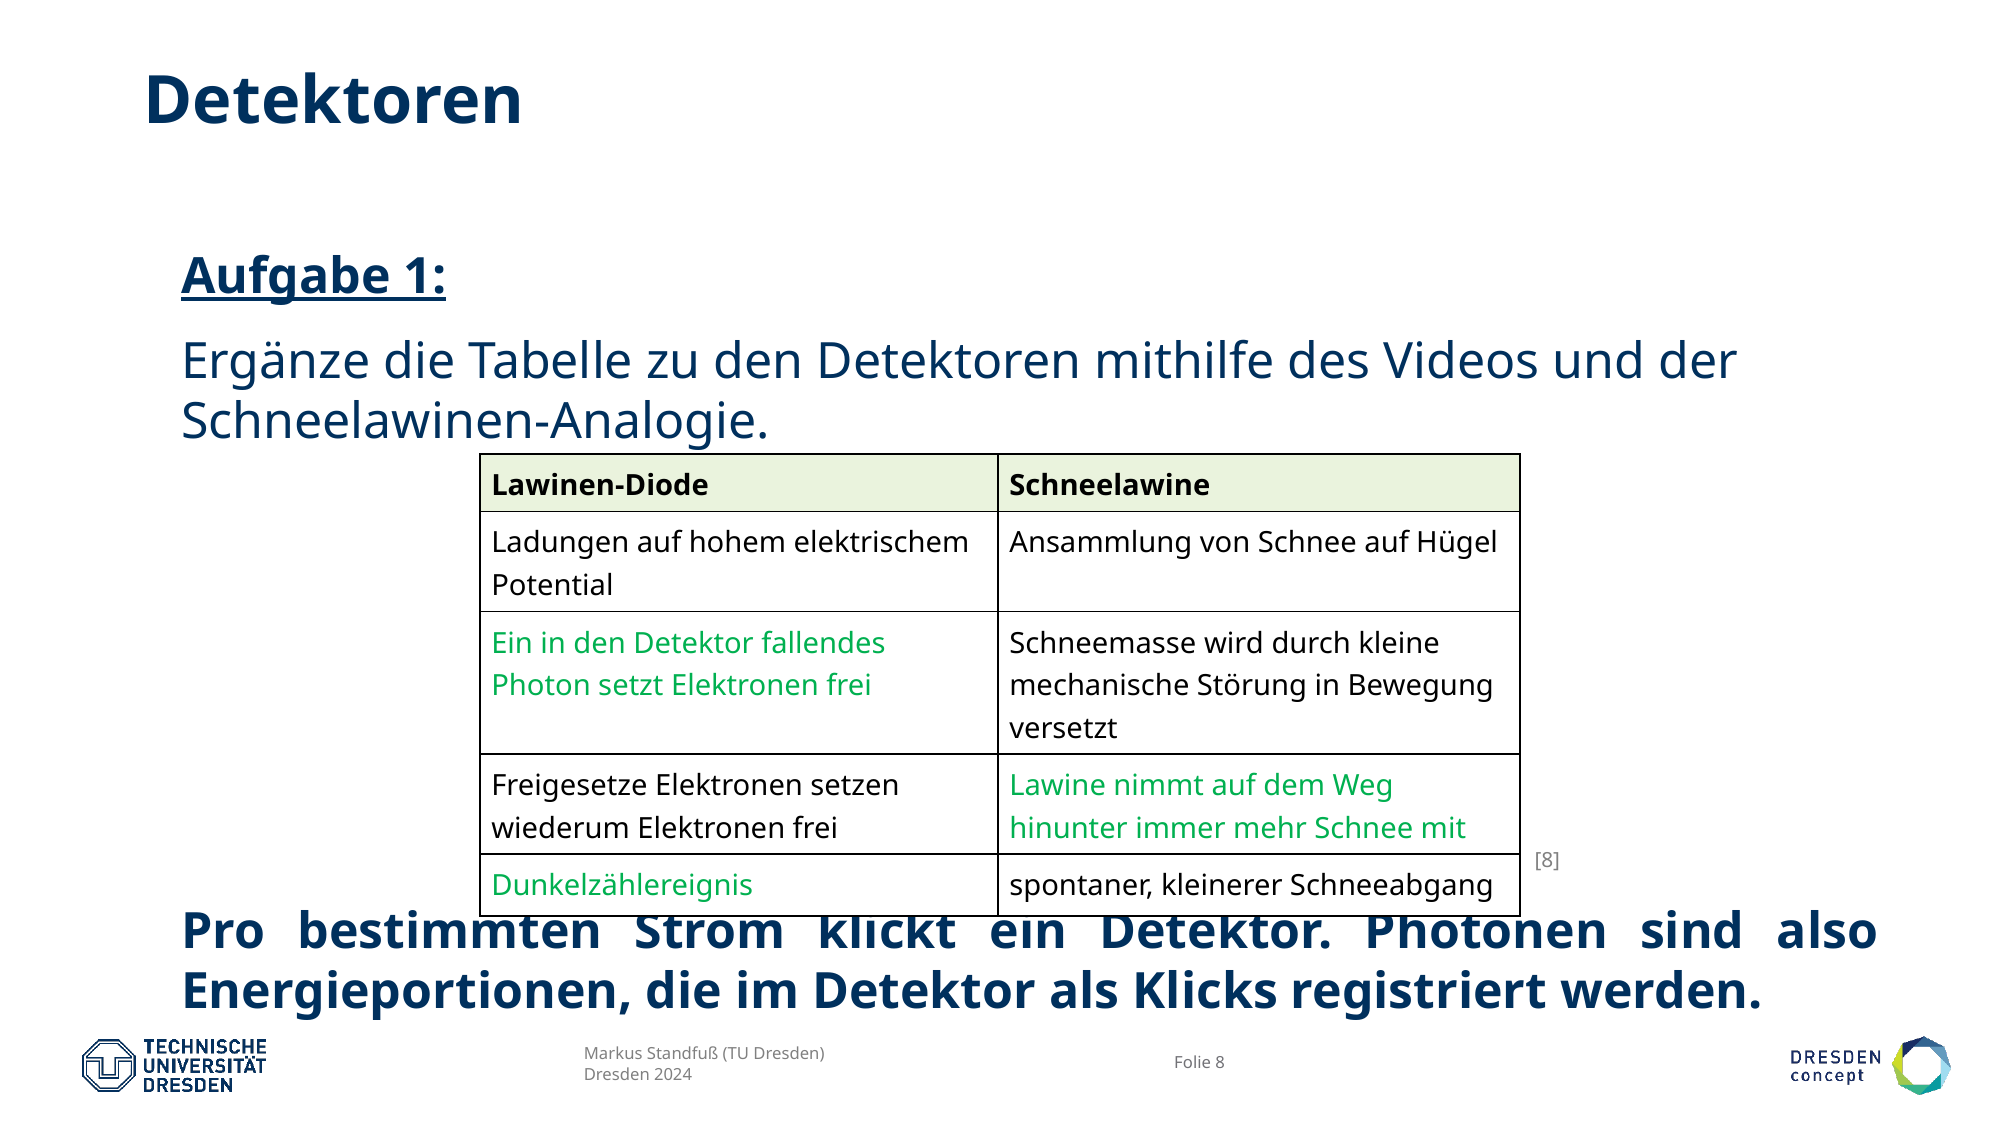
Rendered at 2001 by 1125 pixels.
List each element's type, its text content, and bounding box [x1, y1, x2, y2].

table_cell Ladungen auf hohem elektrischem Potential [481, 512, 997, 611]
table_header Schneelawine [999, 455, 1519, 511]
picture [82, 1039, 266, 1092]
title Detektoren [143, 56, 1879, 169]
table_cell spontaner, kleinerer Schneeabgang [999, 855, 1519, 915]
list Aufgabe 1: Ergänze die Tabelle zu den Detektoren mithilfe des Videos und der Schneelawinen-Analogie. Pro bestimmten Strom klickt ein Detektor. Photonen sind also Energieportionen, die im Detektor als Klicks registriert werden. [143, 243, 1879, 956]
table_cell Ein in den Detektor fallendes Photon setzt Elektronen frei [481, 612, 997, 753]
picture [1791, 1036, 1951, 1095]
table_header Lawinen-Diode [481, 455, 997, 511]
table_cell Schneemasse wird durch kleine mechanische Störung in Bewegung versetzt [999, 612, 1519, 753]
text_box [8] [1519, 838, 1575, 879]
table_cell Dunkelzählereignis [481, 855, 997, 915]
table_cell Freigesetze Elektronen setzen wiederum Elektronen frei [481, 755, 997, 853]
table_cell Ansammlung von Schnee auf Hügel [999, 512, 1519, 611]
table_cell Lawine nimmt auf dem Weg hinunter immer mehr Schnee mit [999, 755, 1519, 853]
